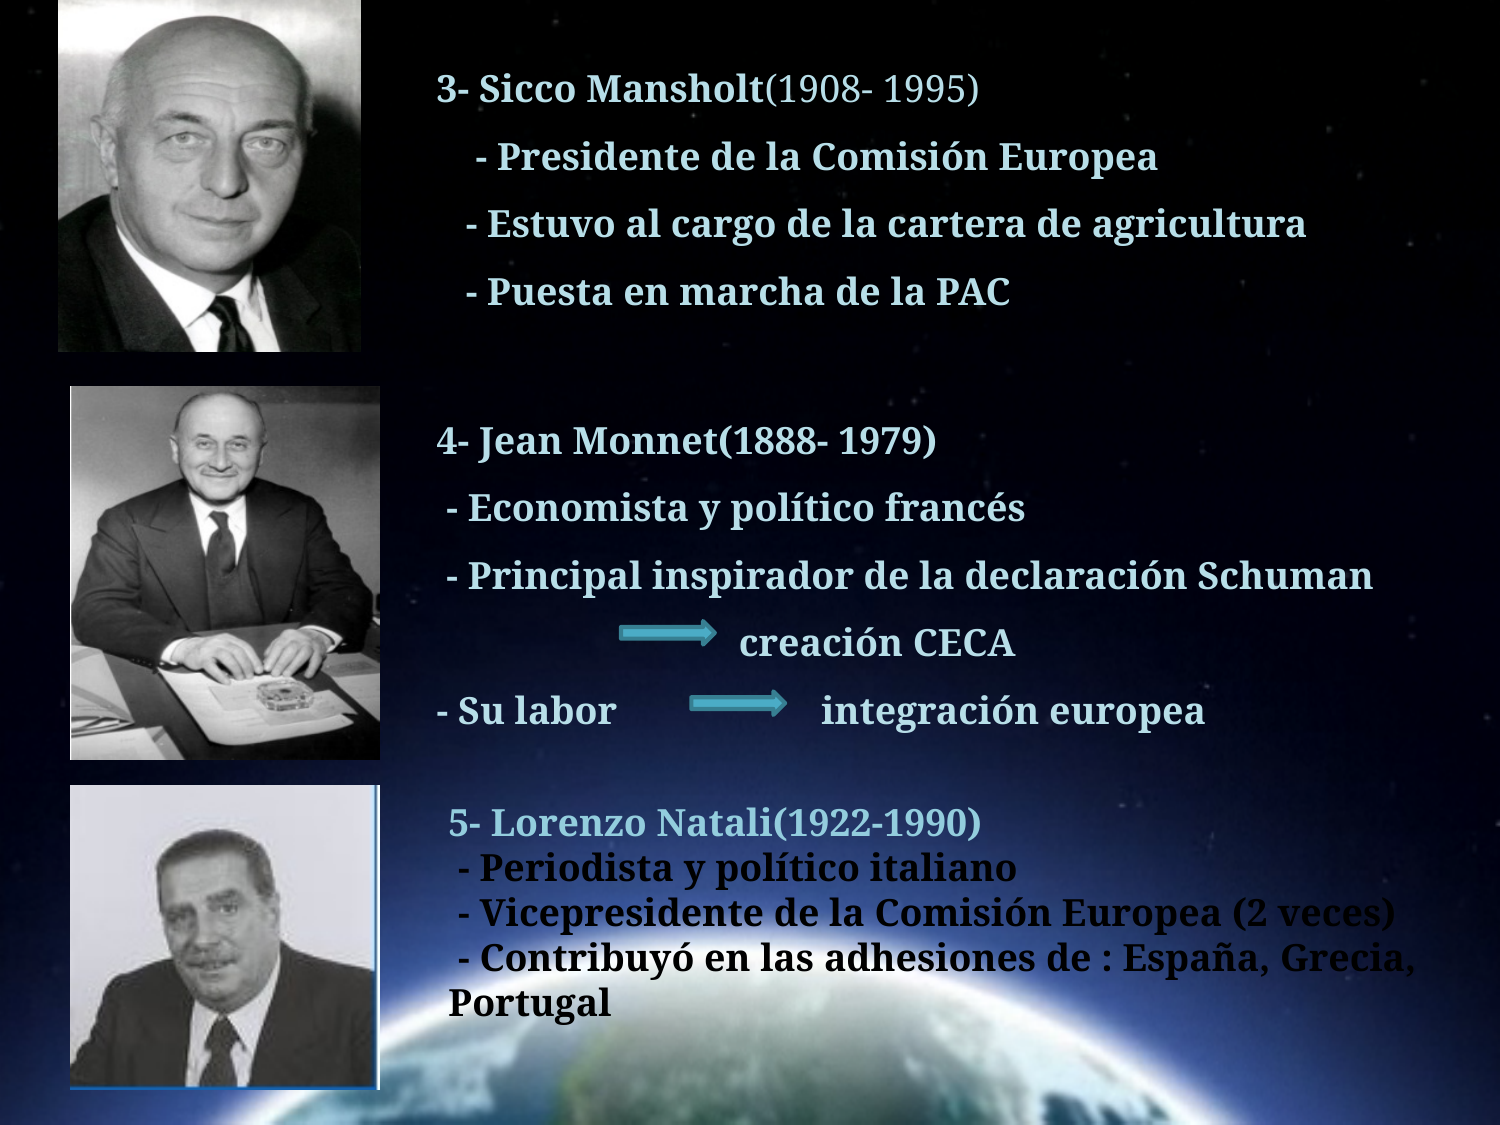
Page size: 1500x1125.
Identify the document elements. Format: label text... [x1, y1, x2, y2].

text_box 3- Sicco Mansholt(1908- 1995) - Presidente de la Comisión Europea - Estuvo al cargo de la cartera de agricultura - Puesta en marcha de la PAC [421, 35, 1442, 365]
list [58, 0, 361, 352]
text_box [618, 619, 717, 647]
picture [0, 0, 1500, 1125]
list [70, 386, 381, 761]
text_box [689, 689, 788, 717]
text_box 5- Lorenzo Natali(1922-1990) - Periodista y político italiano - Vicepresidente de la Comisión Europea (2 veces) - Contribuyó en las adhesiones de : España, Grecia, Portugal [433, 791, 1500, 1077]
text_box 4- Jean Monnet(1888- 1979) - Economista y político francés - Principal inspirador de la declaración Schuman creación CECA - Su labor integración europea [421, 386, 1418, 784]
